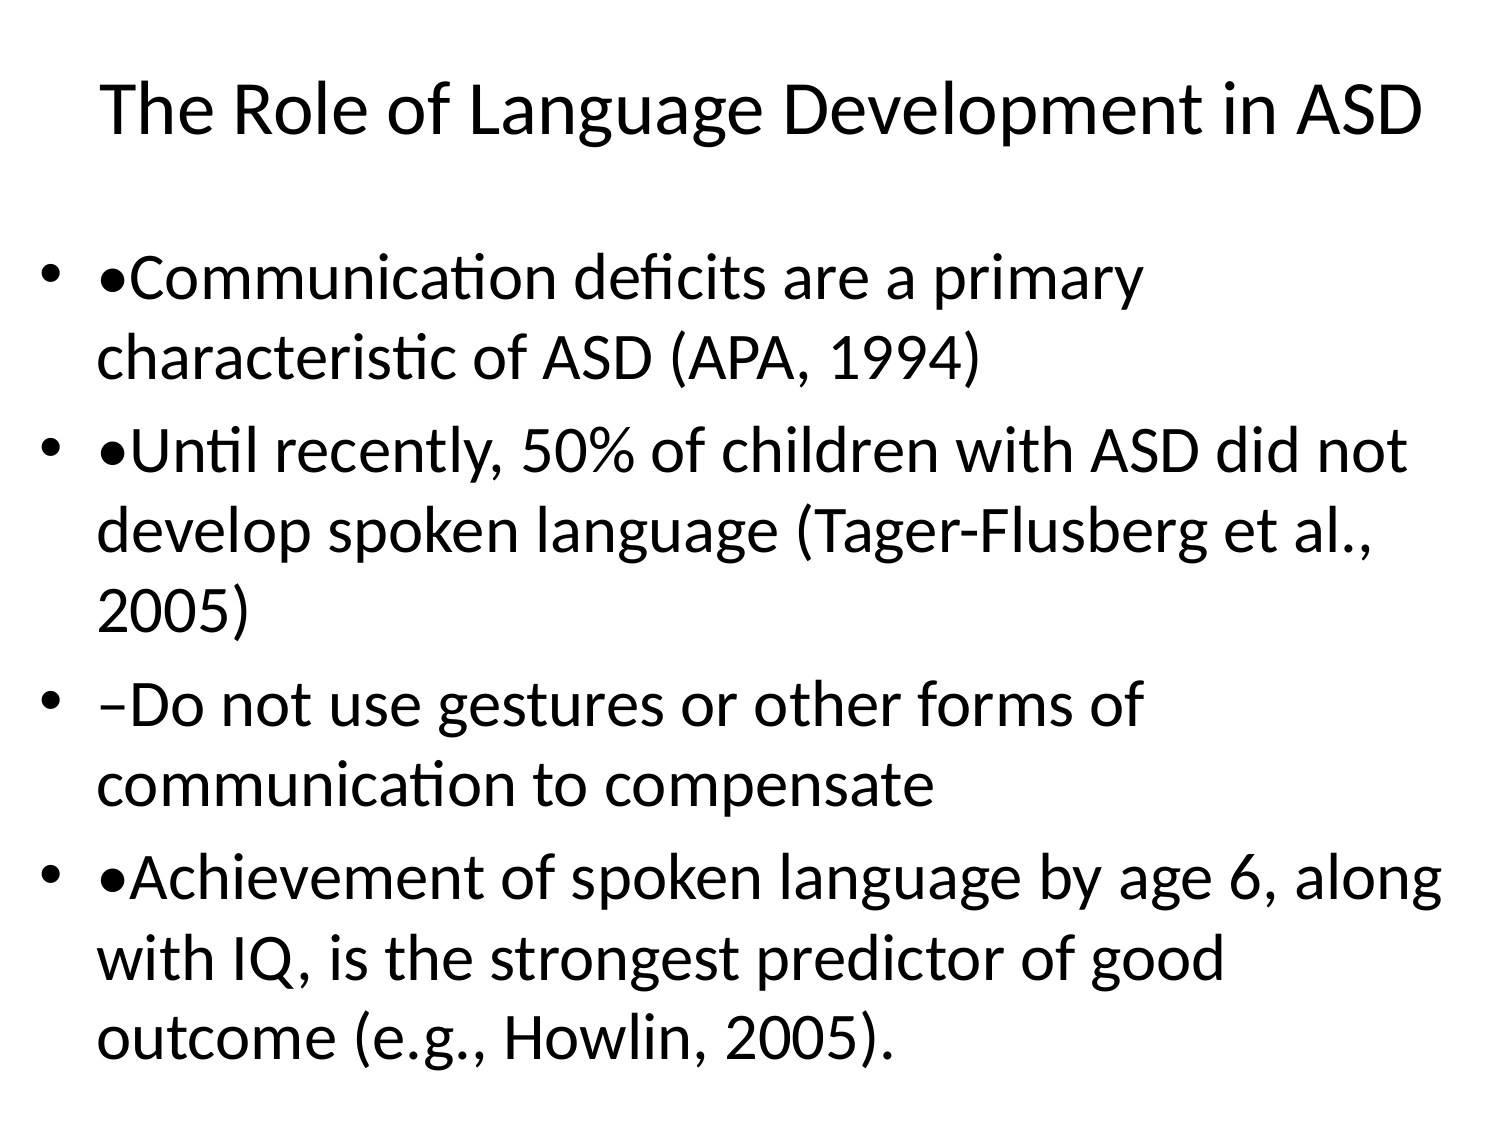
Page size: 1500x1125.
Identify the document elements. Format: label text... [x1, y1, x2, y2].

title The Role of Language Development in ASD [75, 24, 1450, 224]
list •Communication deficits are a primary characteristic of ASD (APA, 1994) •Until recently, 50% of children with ASD did not develop spoken language (Tager-Flusberg et al., 2005) –Do not use gestures or other forms of communication to compensate •Achievement of spoken language by age 6, along with IQ, is the strongest predictor of good outcome (e.g., Howlin, 2005). [24, 224, 1463, 1113]
